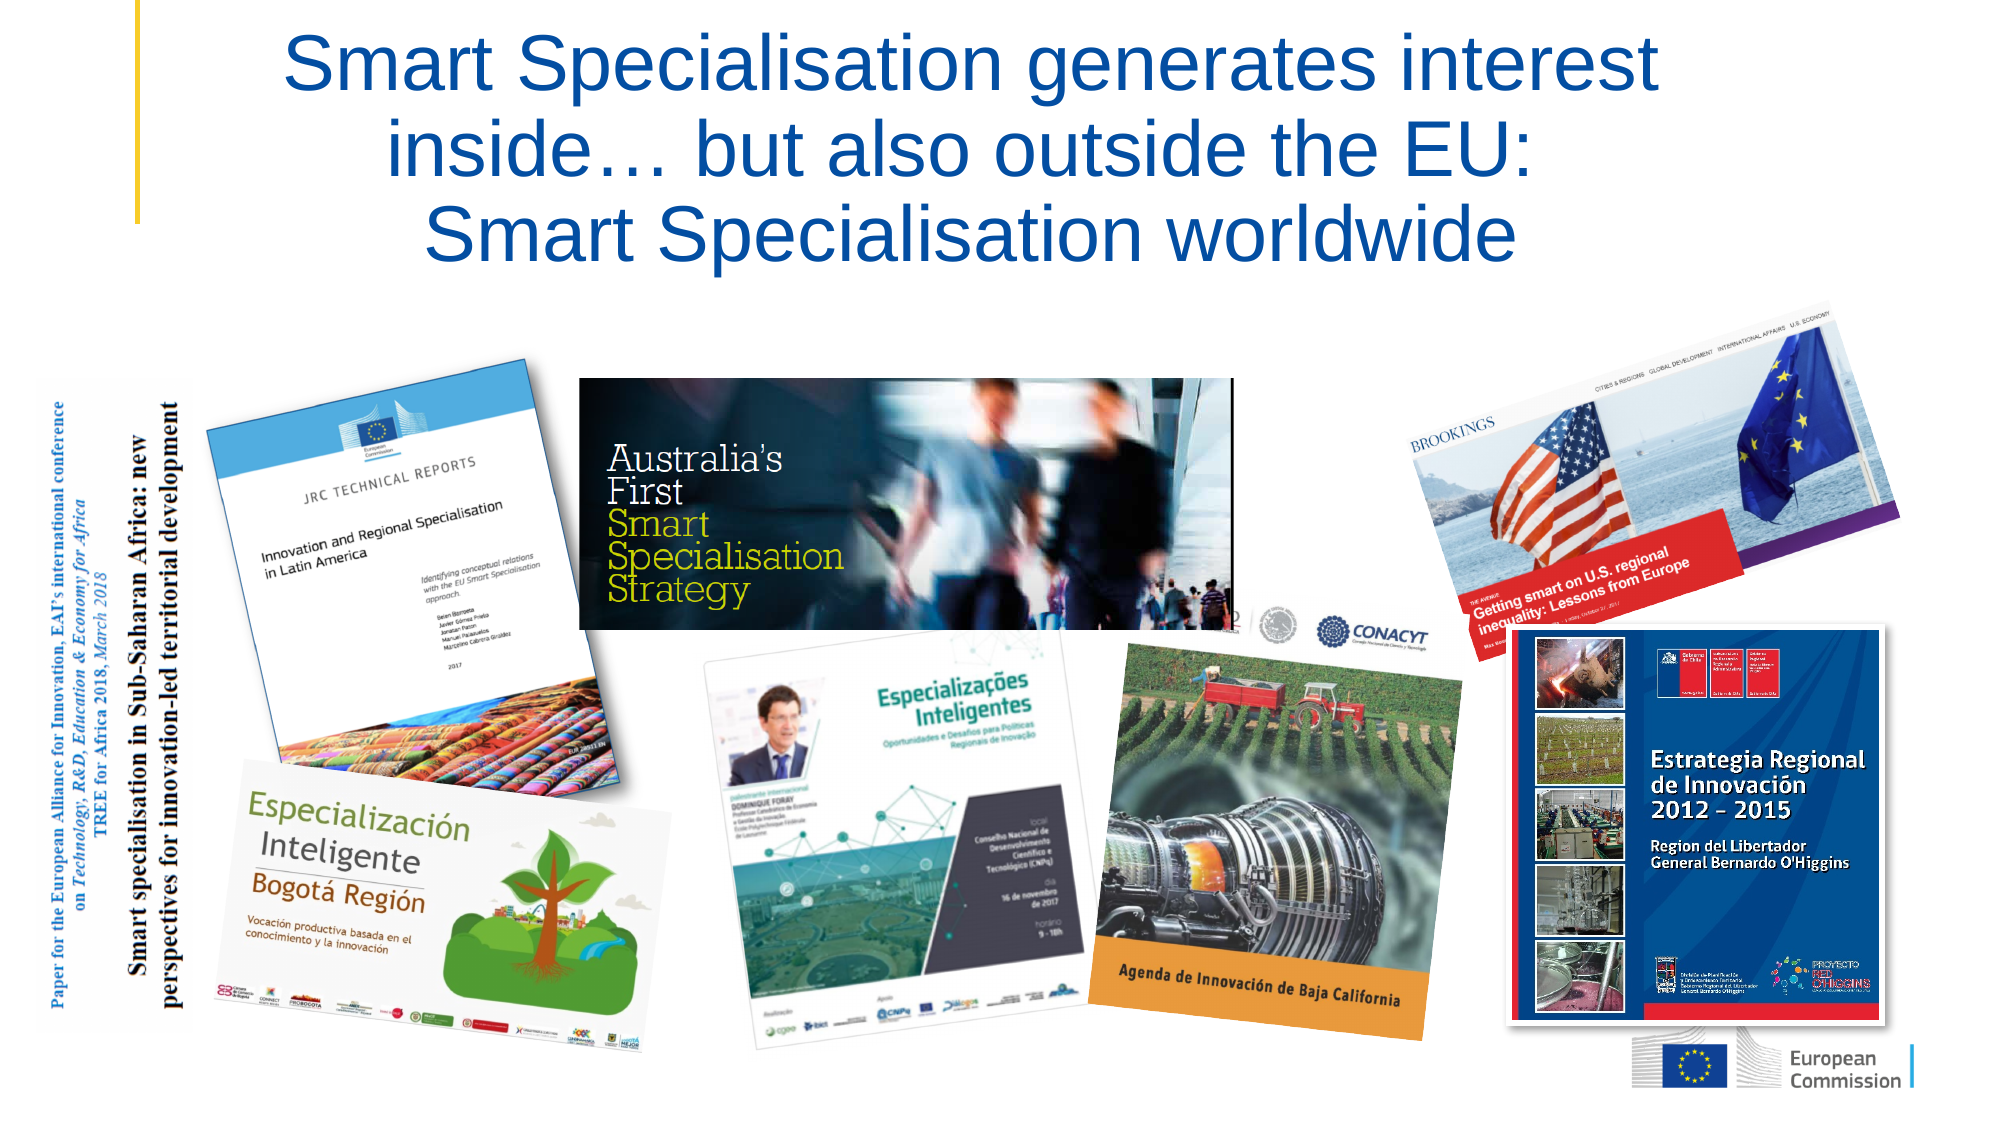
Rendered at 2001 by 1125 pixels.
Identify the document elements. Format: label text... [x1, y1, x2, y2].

picture [1631, 1013, 1915, 1091]
title Smart Specialisation generates interest inside… but also outside the EU: Smart Specialisation worldwide [129, 245, 1814, 374]
picture [0, 300, 1901, 1061]
picture [1512, 629, 1879, 1020]
